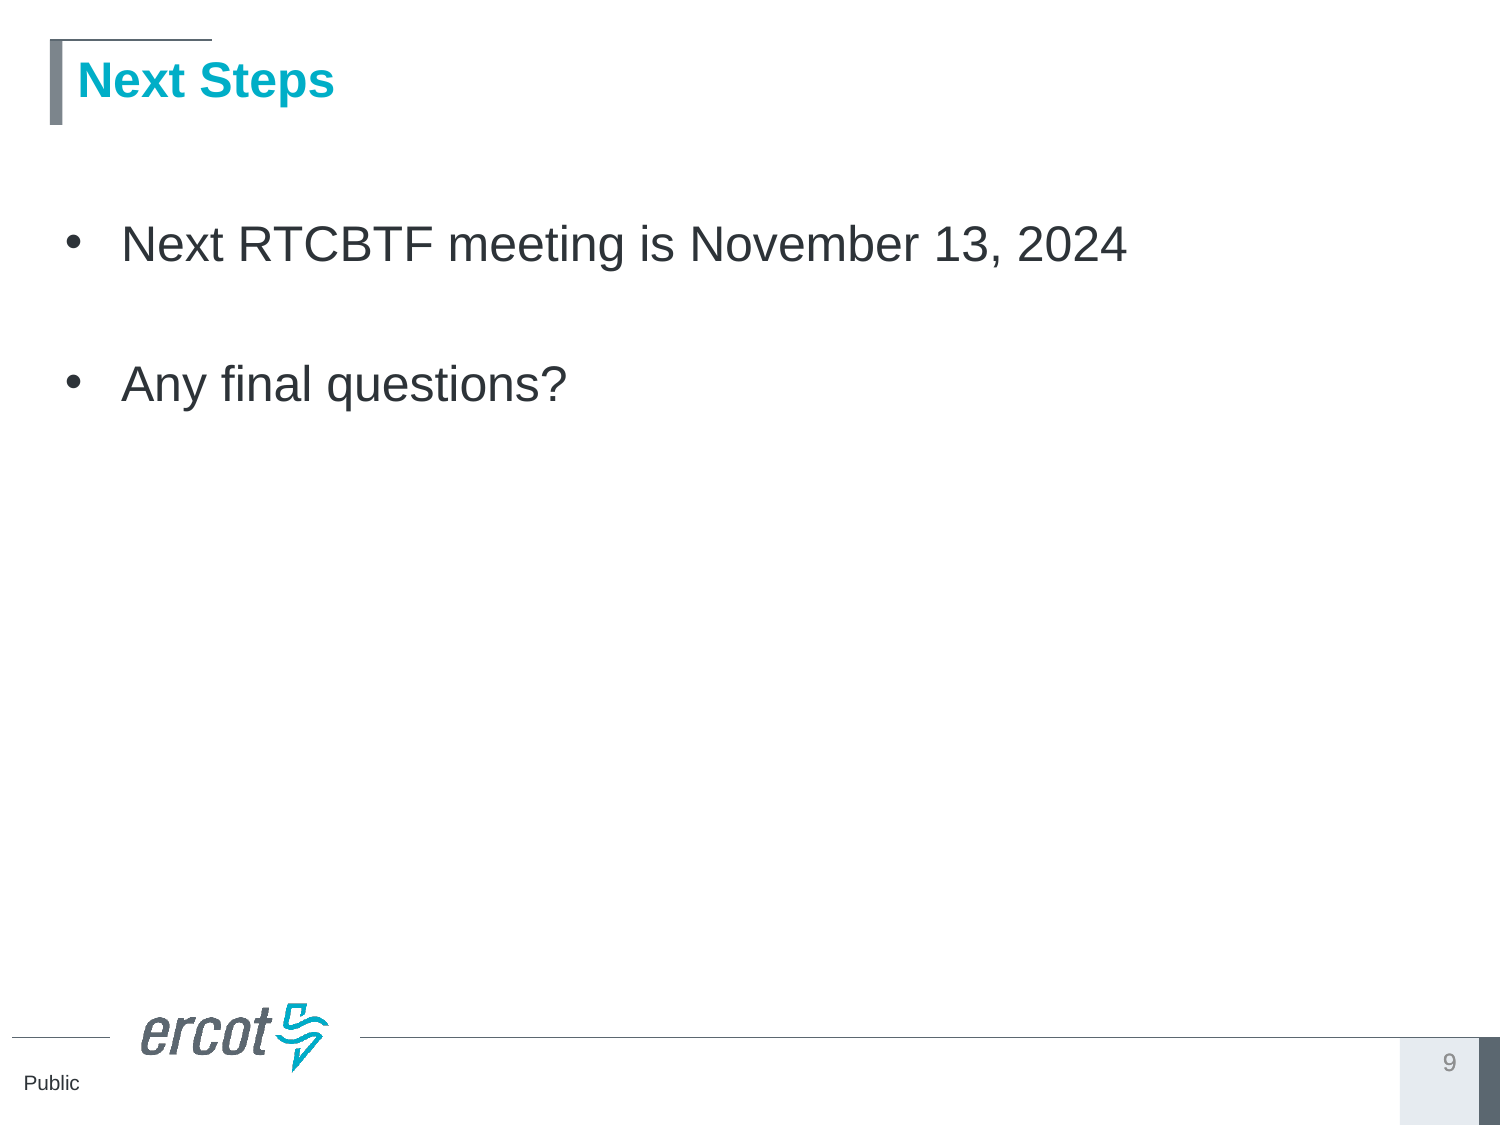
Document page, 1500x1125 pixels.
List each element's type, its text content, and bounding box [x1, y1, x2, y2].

picture [137, 1000, 332, 1075]
title Next Steps [62, 39, 1450, 134]
slide_number 9 [1400, 1037, 1500, 1087]
list Next RTCBTF meeting is November 13, 2024 Any final questions? [50, 203, 1450, 1000]
